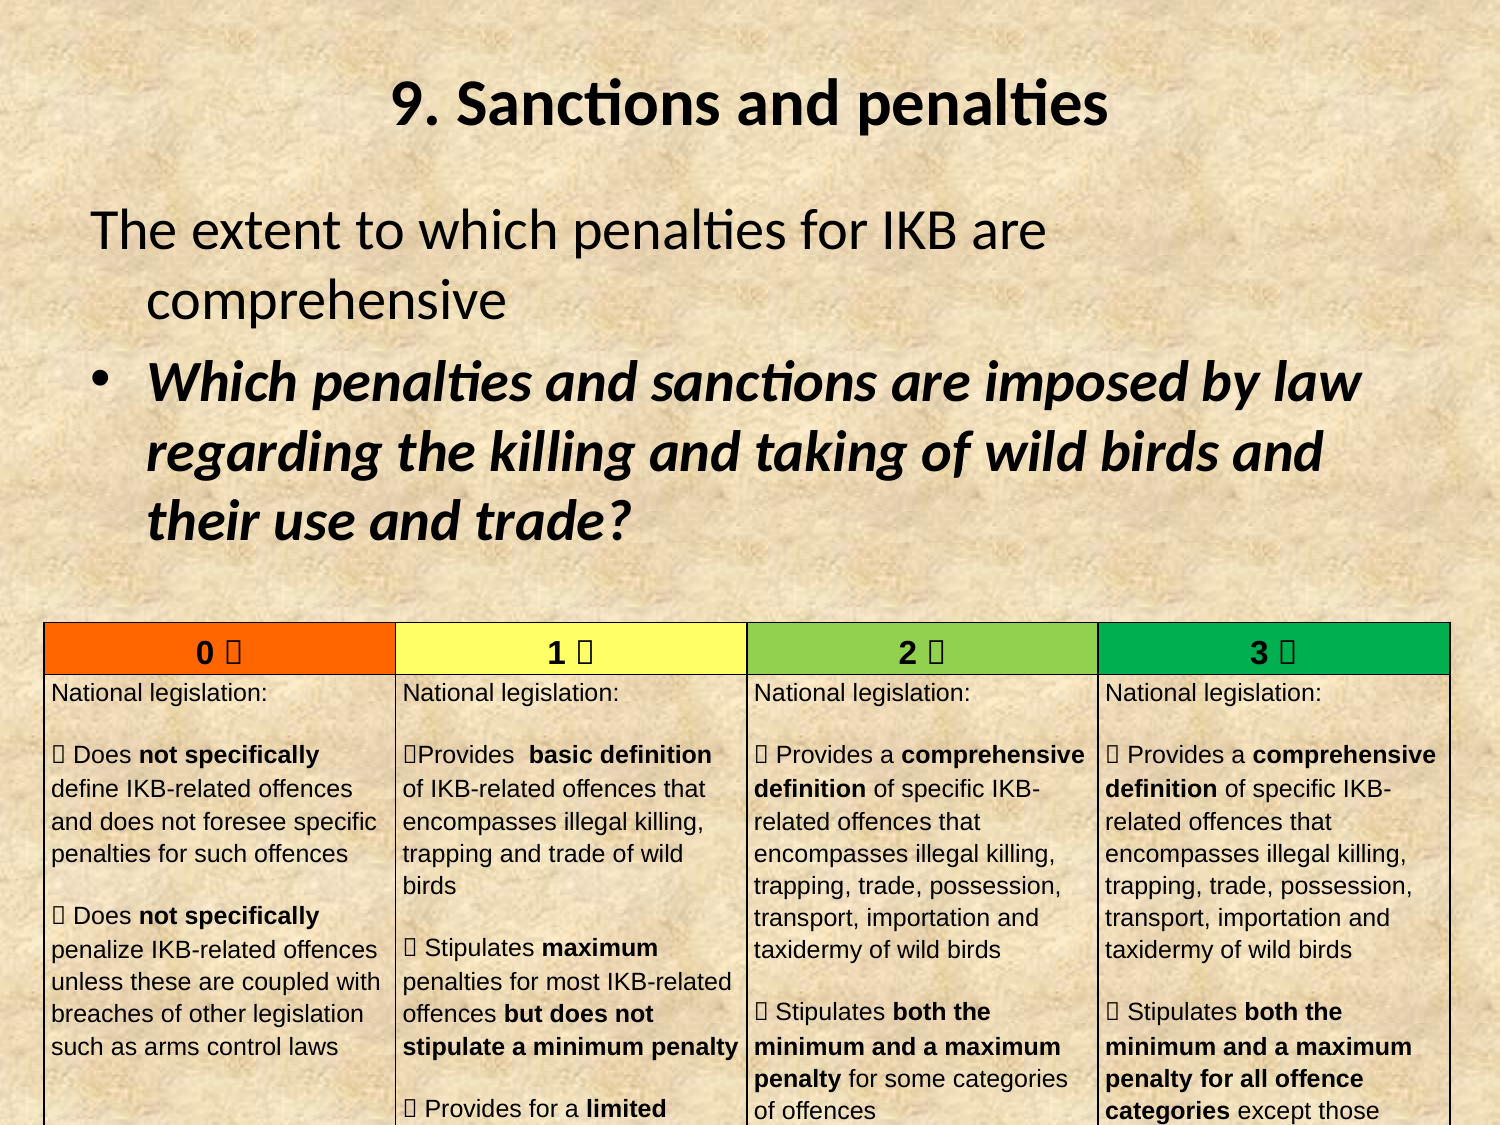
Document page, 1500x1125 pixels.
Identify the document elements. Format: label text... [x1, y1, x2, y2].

table_cell National legislation: 􀜆Provides basic definition of IKB-related offences that encompasses illegal killing, trapping and trade of wild birds 􀜆 Stipulates maximum penalties for most IKB-related offences but does not stipulate a minimum penalty 􀜆 Provides for a limited spectrum of criminal and administrative sanctions including: 􀜆 Fines 􀜆 Imprisonment (usually suspended jail terms in the most severe cases IKB) 􀜆 Suspension of license. 􀜆 Confiscation of corpus delicti [396, 675, 746, 1125]
table_header 1 􀜆 [396, 623, 746, 674]
table_cell National legislation: 􀜆 Provides a comprehensive definition of specific IKB-related offences that encompasses illegal killing, trapping, trade, possession, transport, importation and taxidermy of wild birds 􀜆 Stipulates both the minimum and a maximum penalty for some categories of offences 􀜆 Provides for a wide spectrum of criminal and administrative sanctions including: 􀜆 Fines 􀜆 Imprisonment (usually suspended jail terms in the most severe cases IKB) 􀜆 Suspension of license. 􀜆 Confiscation of corpus delicti 􀜆 Permanent revocation of licence 􀜆 Community service 􀜆 Other sanctions [748, 675, 1097, 1125]
table_header 2 􀜆 [748, 623, 1097, 674]
table_cell National legislation: 􀜆 Provides a comprehensive definition of specific IKB-related offences that encompasses illegal killing, trapping, trade, possession, transport, importation and taxidermy of wild birds 􀜆 Stipulates both the minimum and a maximum penalty for all offence categories except those where a level of penalty is fixed permanently in the law 􀜆 Provides for a full spectrum of criminal and administrative sanctions including: 􀜆 Fines 􀜆 Imprisonment (both effective and suspended jail terms are usually automatic for the most severe cases of IKB) 􀜆 Suspension of license 􀜆 Permanent revocation of license in the case of IKB involving highly protected birds 􀜆 Confiscation of corpus delicti 􀜆 Community service 􀜆 Other sanctions [1099, 675, 1449, 1125]
picture [0, 0, 1500, 1125]
title 9. Sanctions and penalties [75, 45, 1425, 184]
table_header 0 􀜆 [45, 623, 395, 674]
table_cell National legislation: 􀜆 Does not specifically define IKB-related offences and does not foresee specific penalties for such offences 􀜆 Does not specifically penalize IKB-related offences unless these are coupled with breaches of other legislation such as arms control laws [45, 675, 395, 1125]
table_header 3 􀜆 [1099, 623, 1449, 674]
list The extent to which penalties for IKB are comprehensive Which penalties and sanctions are imposed by law regarding the killing and taking of wild birds and their use and trade? [75, 184, 1425, 622]
